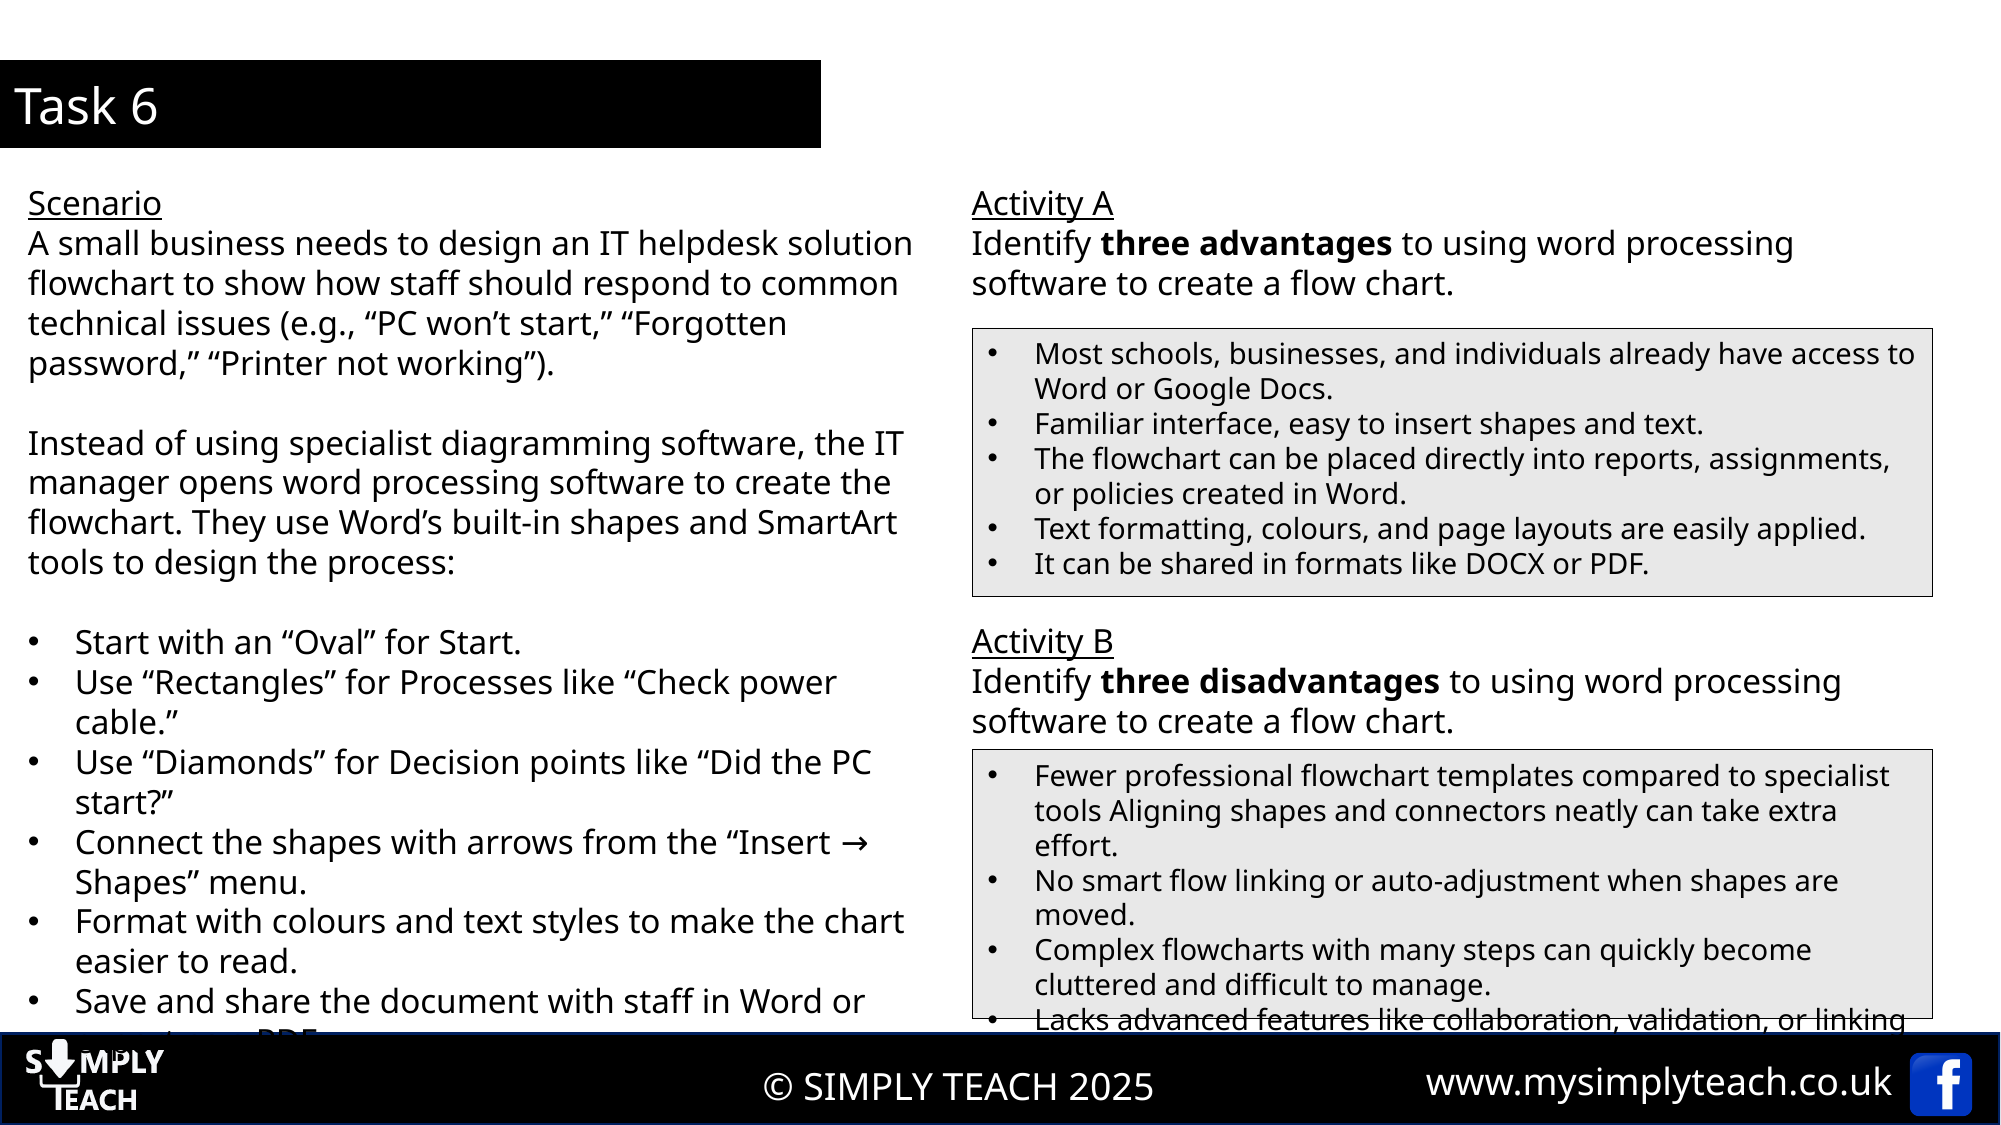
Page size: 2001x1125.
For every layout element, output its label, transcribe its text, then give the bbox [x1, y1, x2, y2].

text_box Activity B Identify three disadvantages to using word processing software to create a flow chart. [956, 613, 1895, 748]
text_box Scenario A small business needs to design an IT helpdesk solution flowchart to show how staff should respond to common technical issues (e.g., “PC won’t start,” “Forgotten password,” “Printer not working”). Instead of using specialist diagramming software, the IT manager opens word processing software to create the flowchart. They use Word’s built-in shapes and SmartArt tools to design the process: Start with an “Oval” for Start. Use “Rectangles” for Processes like “Check power cable.” Use “Diamonds” for Decision points like “Did the PC start?” Connect the shapes with arrows from the “Insert → Shapes” menu. Format with colours and text styles to make the chart easier to read. Save and share the document with staff in Word or export as a PDF. [13, 174, 957, 1068]
picture [1907, 1050, 1975, 1119]
text_box Fewer professional flowchart templates compared to specialist tools Aligning shapes and connectors neatly can take extra effort. No smart flow linking or auto-adjustment when shapes are moved. Complex flowcharts with many steps can quickly become cluttered and difficult to manage. Lacks advanced features like collaboration, validation, or linking to data. [971, 748, 1934, 1020]
text_box Task 6 [0, 60, 821, 148]
picture [15, 1068, 182, 1122]
text_box Activity A Identify three advantages to using word processing software to create a flow chart. [956, 174, 1895, 310]
text_box Most schools, businesses, and individuals already have access to Word or Google Docs. Familiar interface, easy to insert shapes and text. The flowchart can be placed directly into reports, assignments, or policies created in Word. Text formatting, colours, and page layouts are easily applied. It can be shared in formats like DOCX or PDF. [971, 326, 1934, 598]
